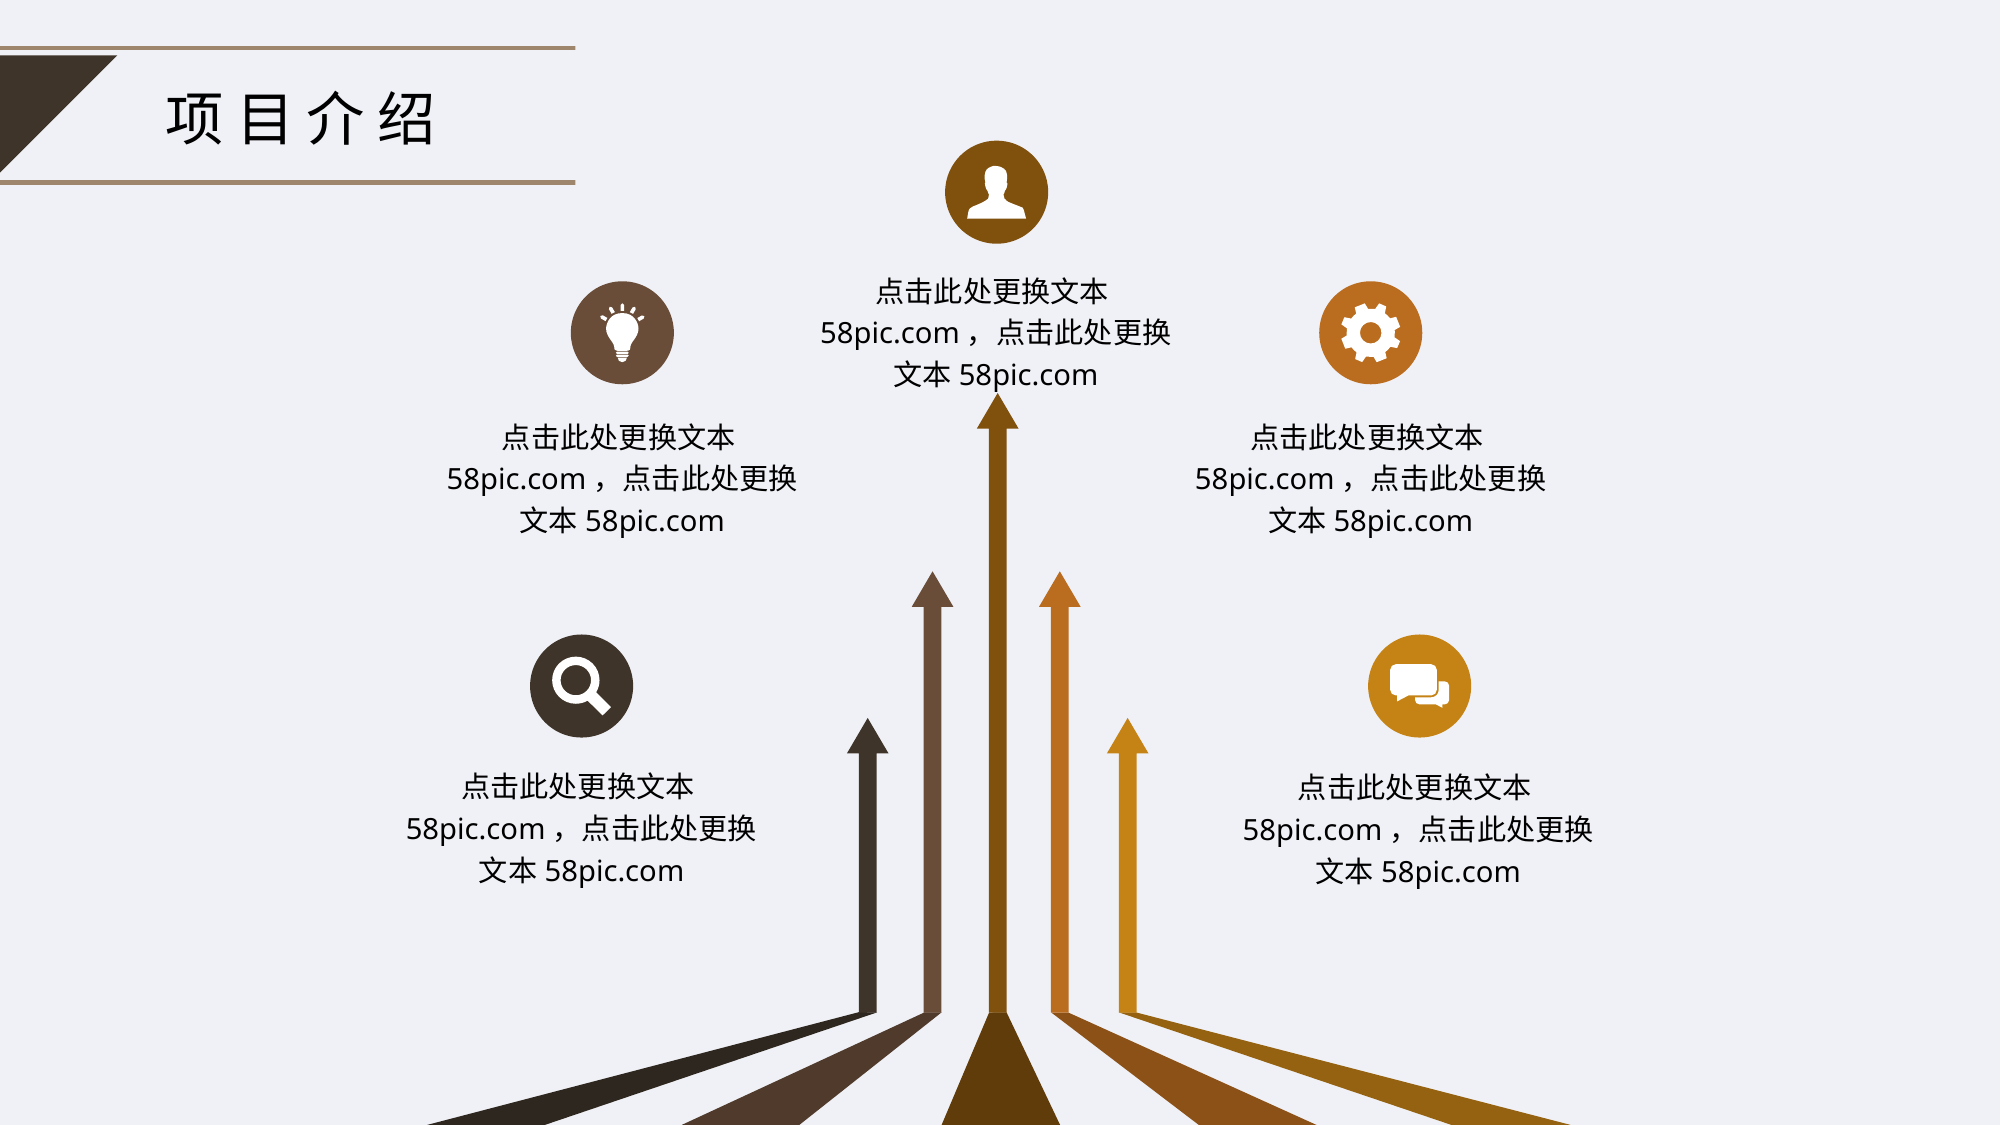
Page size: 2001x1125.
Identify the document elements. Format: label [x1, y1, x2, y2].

text_box [397, 140, 1603, 1125]
text_box [0, 48, 576, 183]
